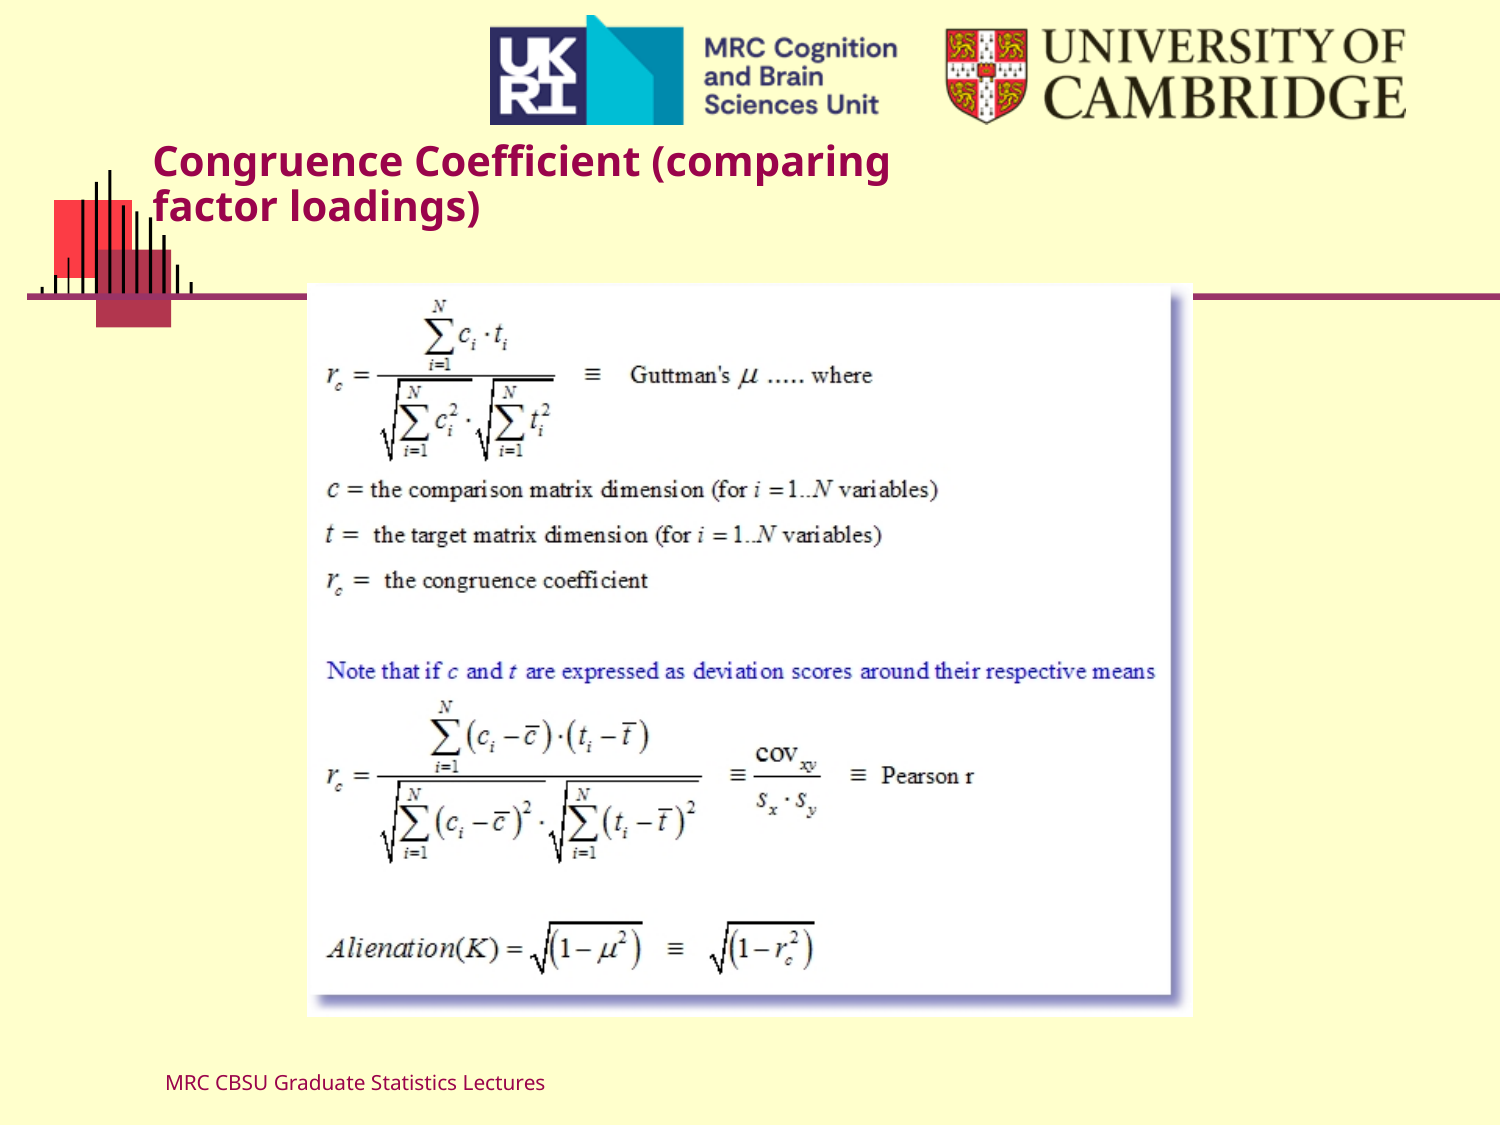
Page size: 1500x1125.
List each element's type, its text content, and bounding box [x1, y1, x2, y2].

title Congruence Coefficient (comparing factor loadings) [137, 137, 988, 233]
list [306, 283, 1194, 1017]
picture [490, 15, 1406, 125]
footer MRC CBSU Graduate Statistics Lectures [149, 1062, 988, 1101]
